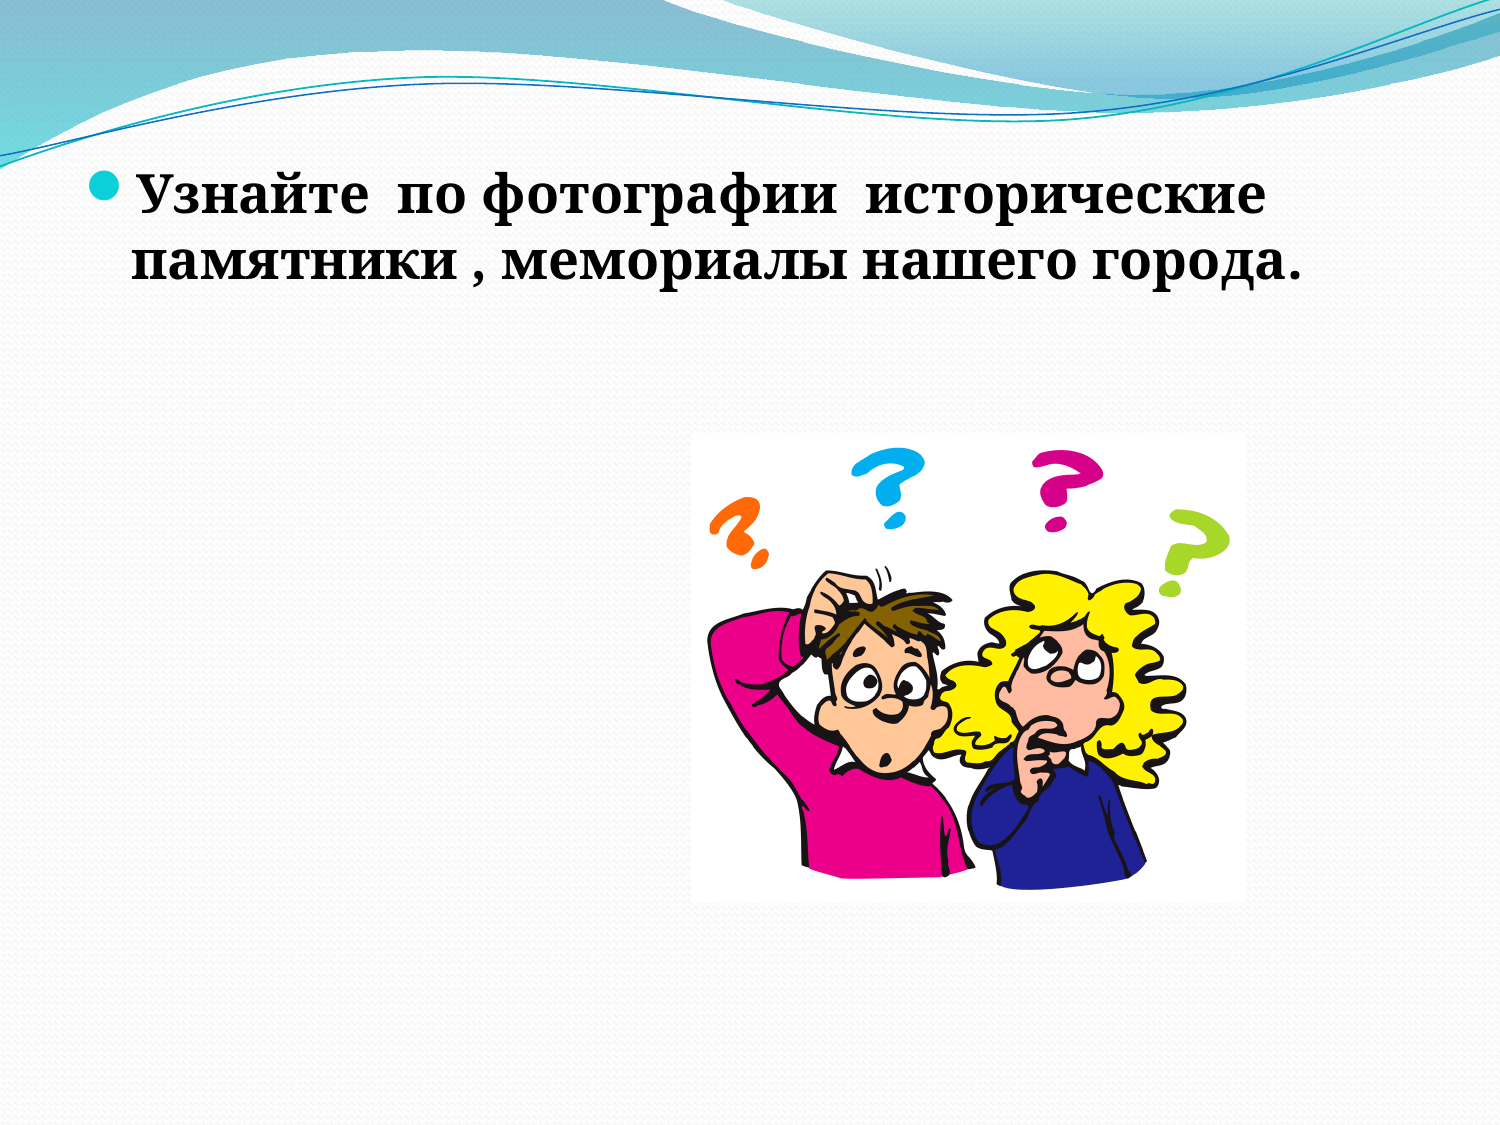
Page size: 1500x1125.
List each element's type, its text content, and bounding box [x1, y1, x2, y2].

list Узнайте по фотографии исторические памятники , мемориалы нашего города. [70, 152, 1425, 1038]
picture [691, 433, 1246, 903]
